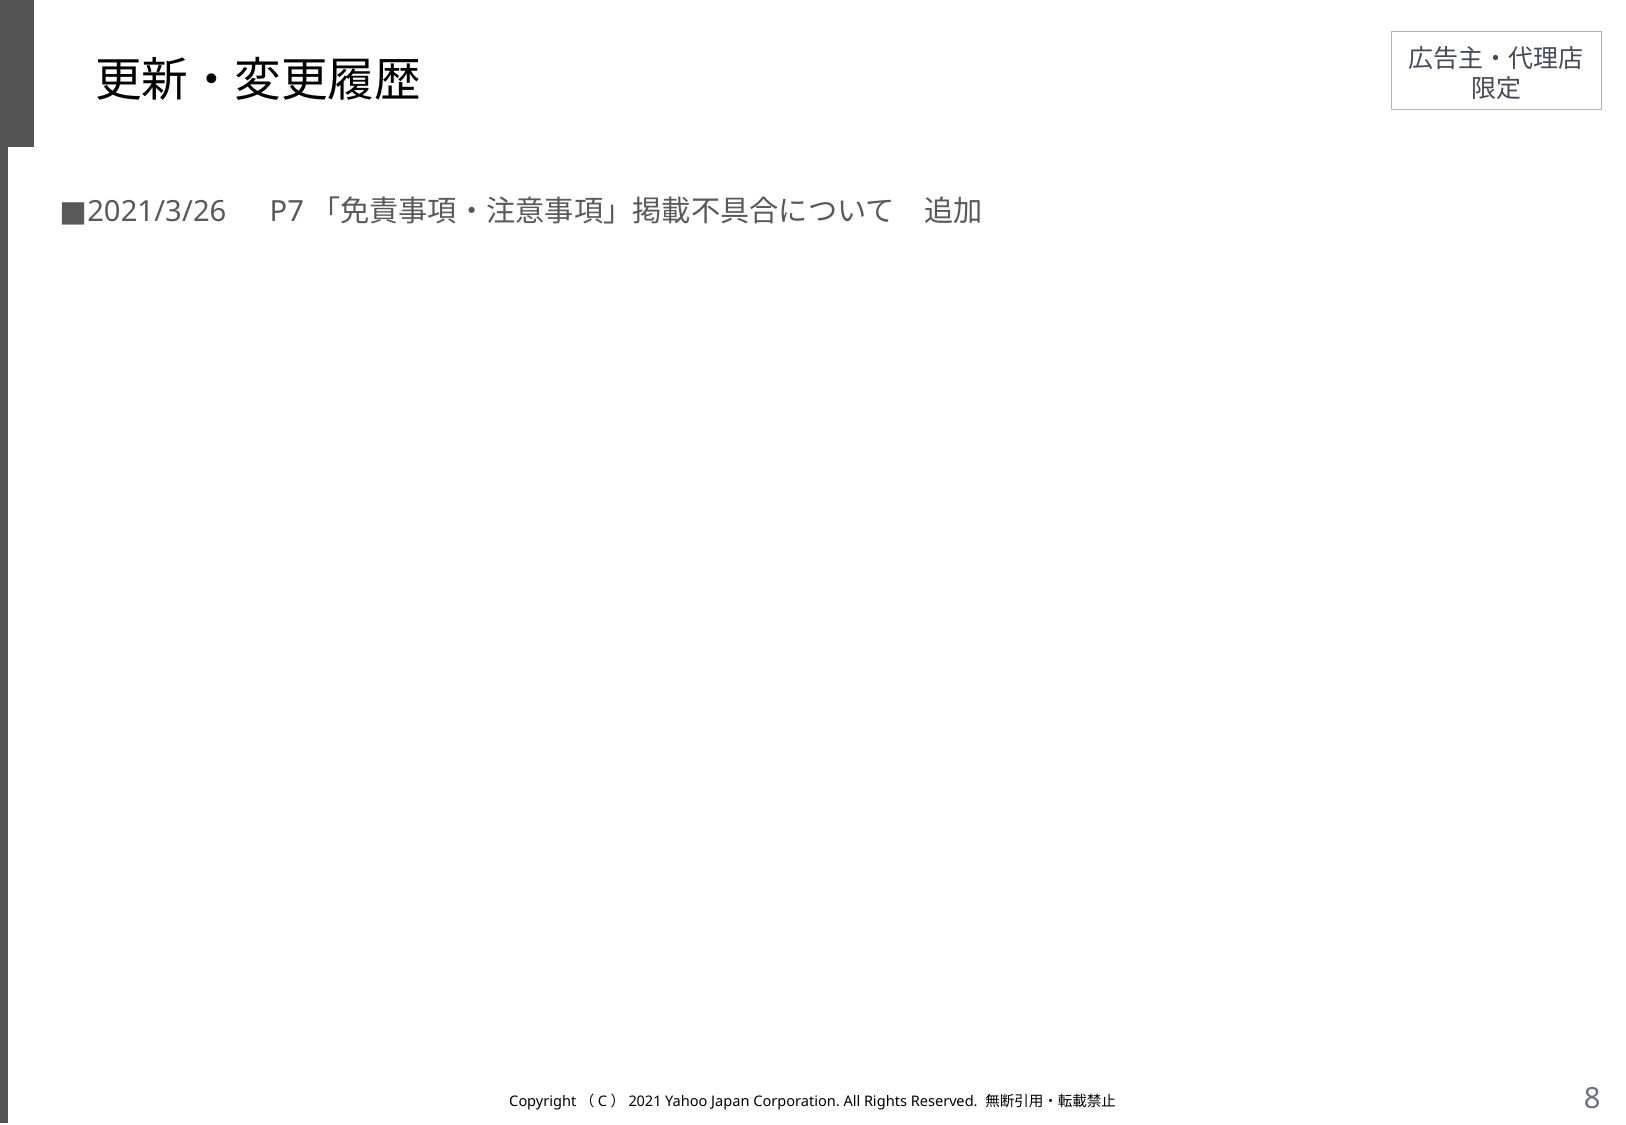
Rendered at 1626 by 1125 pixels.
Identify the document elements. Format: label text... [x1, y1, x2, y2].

footer Copyright（C）2021 Yahoo Japan Corporation. All Rights Reserved. 無断引用・転載禁止 [458, 1070, 1167, 1125]
text_box ■2021/3/26 P7「免責事項・注意事項」掲載不具合について 追加 [44, 184, 1593, 460]
title 更新・変更履歴 [80, 42, 1392, 114]
